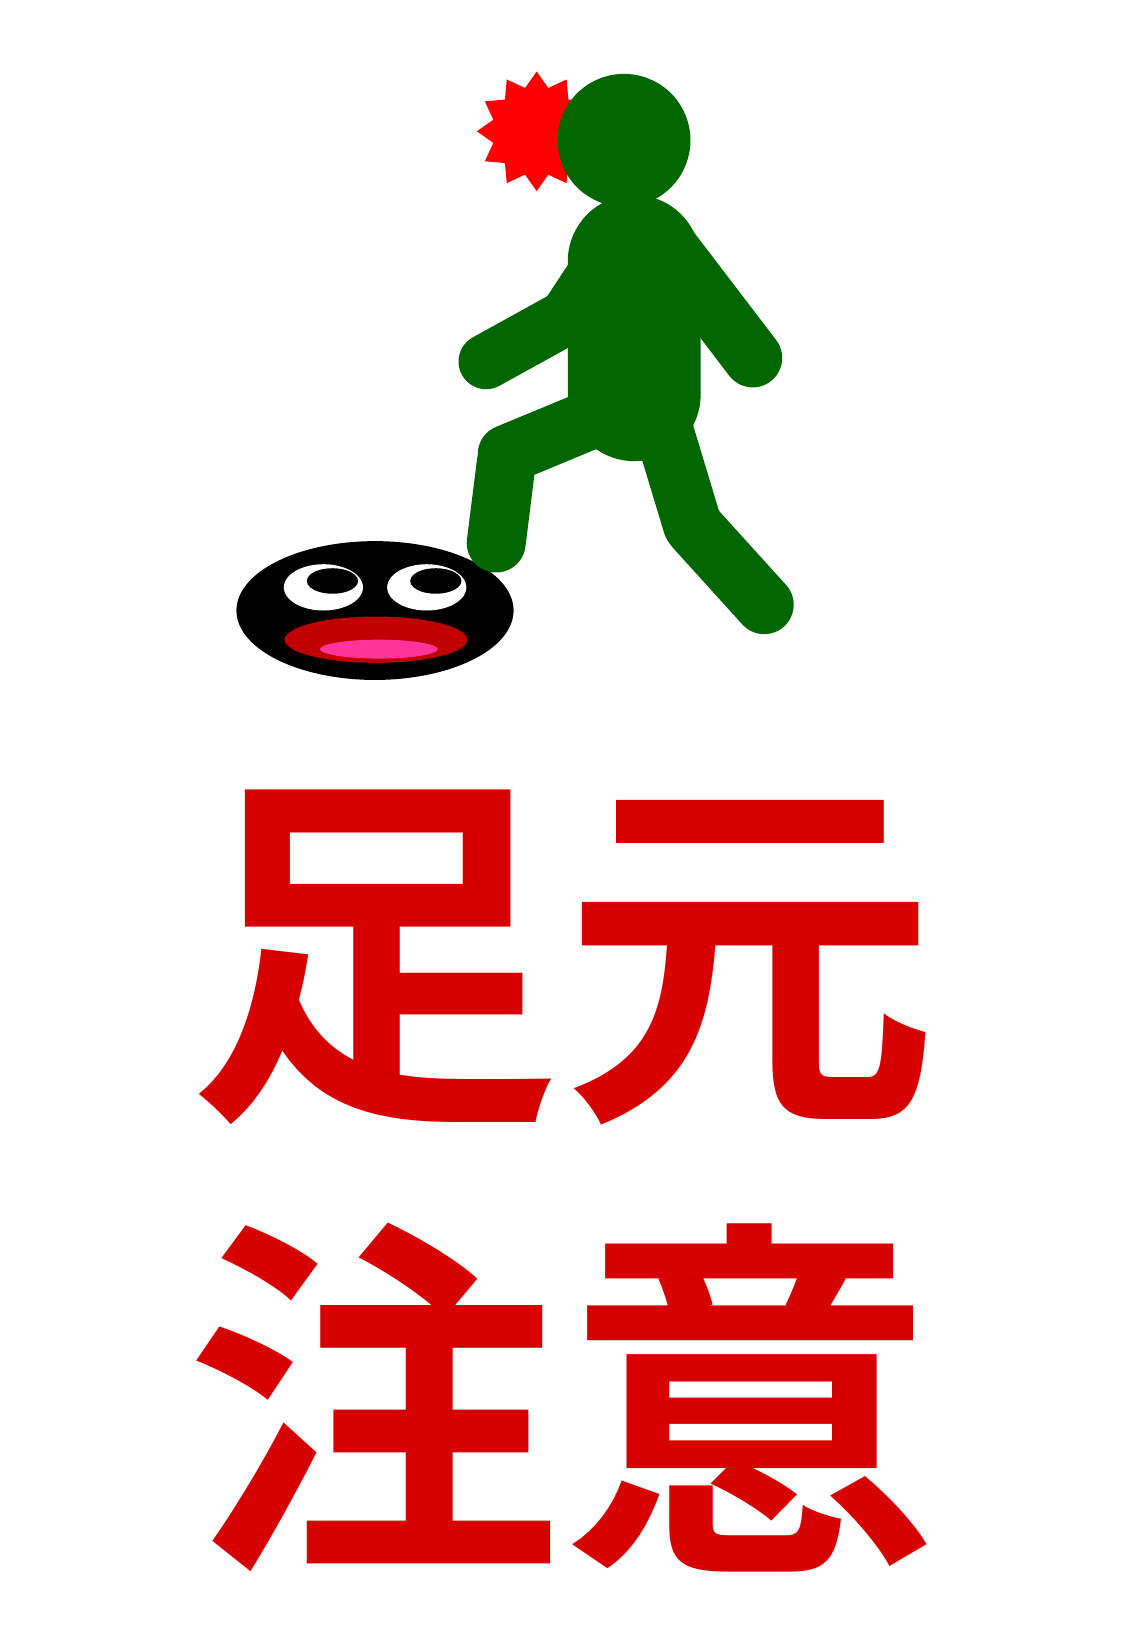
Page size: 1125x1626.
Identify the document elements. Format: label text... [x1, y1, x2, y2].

text_box 足元 注意 [0, 710, 1125, 1625]
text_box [236, 71, 760, 681]
